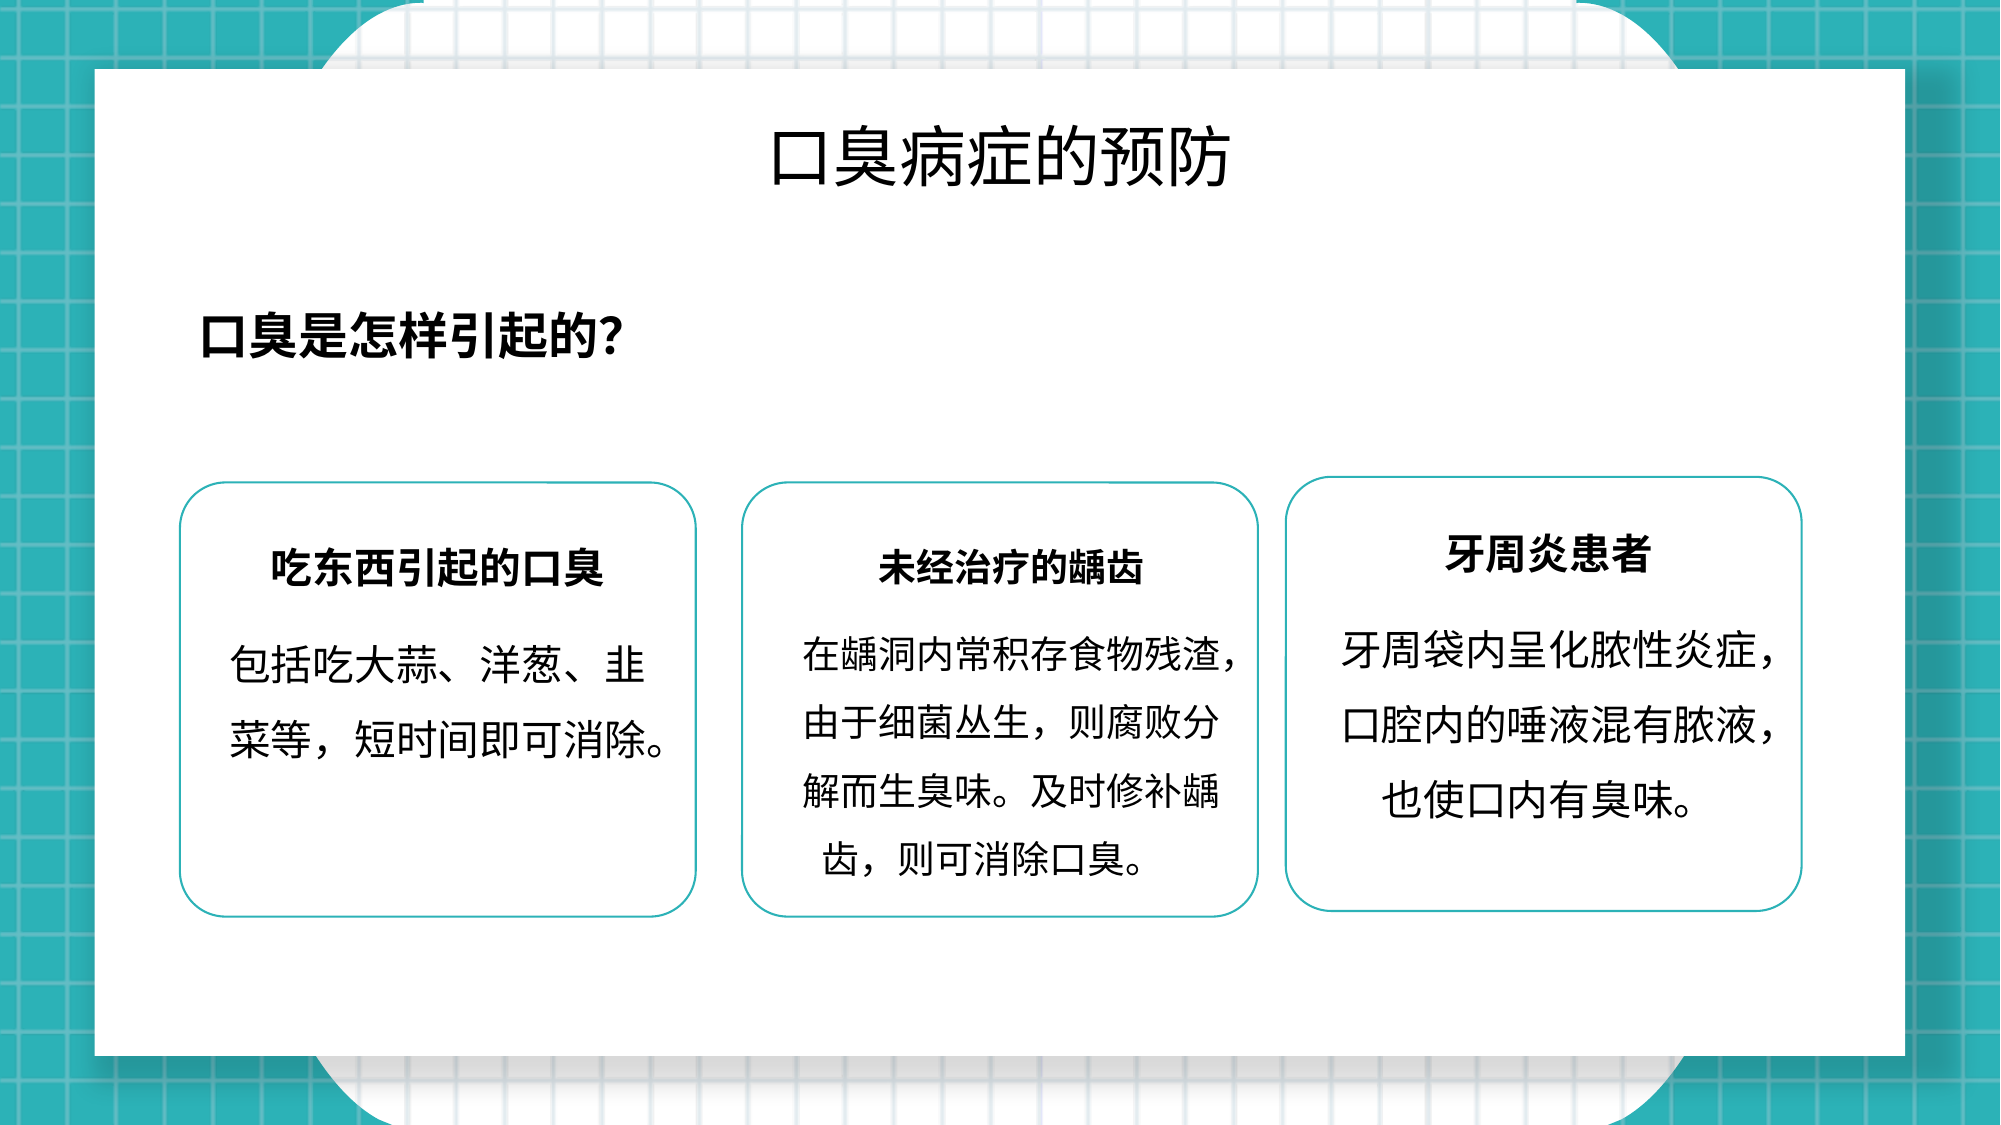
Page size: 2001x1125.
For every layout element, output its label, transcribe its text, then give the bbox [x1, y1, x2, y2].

text_box [178, 481, 431, 918]
text_box [94, 68, 431, 1057]
text_box 口臭是怎样引起的？ [175, 267, 431, 372]
text_box [1569, 475, 1803, 913]
text_box [1569, 68, 1906, 1057]
picture [3, 0, 2000, 1125]
